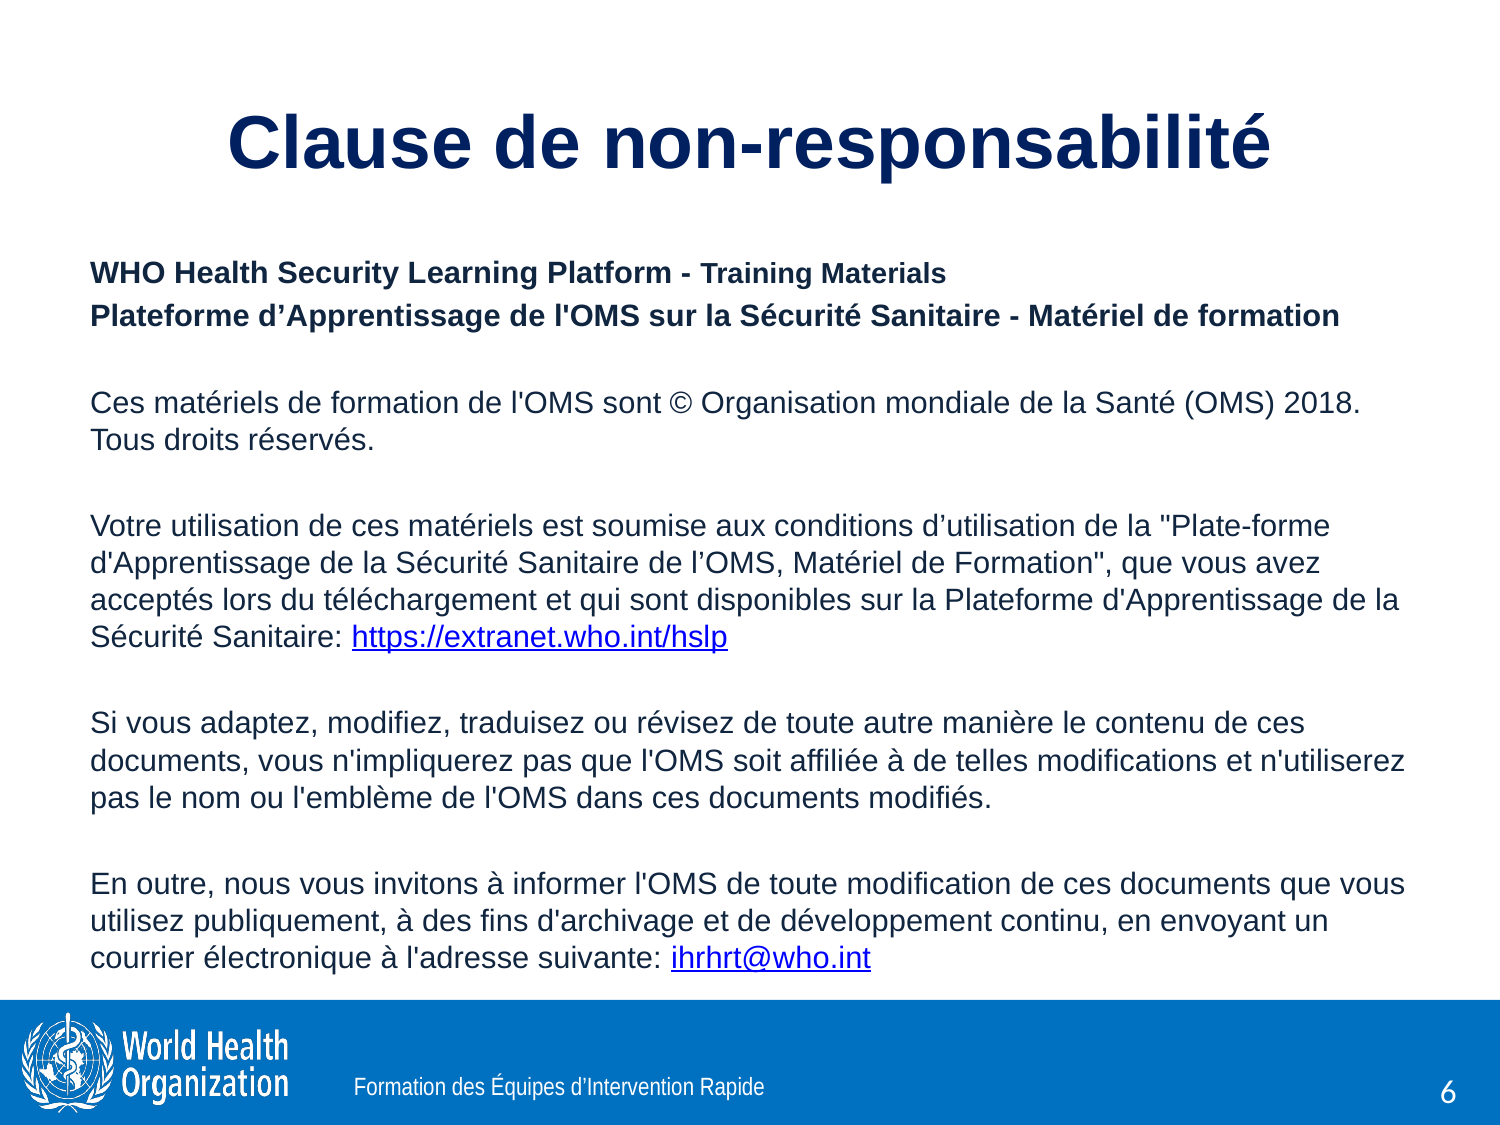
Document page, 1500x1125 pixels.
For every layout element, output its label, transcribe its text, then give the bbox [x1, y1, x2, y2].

list WHO Health Security Learning Platform - Training Materials Plateforme d’Apprentissage de l'OMS sur la Sécurité Sanitaire - Matériel de formation Ces matériels de formation de l'OMS sont © Organisation mondiale de la Santé (OMS) 2018. Tous droits réservés. Votre utilisation de ces matériels est soumise aux conditions d’utilisation de la "Plate-forme d'Apprentissage de la Sécurité Sanitaire de l’OMS, Matériel de Formation", que vous avez acceptés lors du téléchargement et qui sont disponibles sur la Plateforme d'Apprentissage de la Sécurité Sanitaire: https://extranet.who.int/hslp Si vous adaptez, modifiez, traduisez ou révisez de toute autre manière le contenu de ces documents, vous n'impliquerez pas que l'OMS soit affiliée à de telles modifications et n'utiliserez pas le nom ou l'emblème de l'OMS dans ces documents modifiés. En outre, nous vous invitons à informer l'OMS de toute modification de ces documents que vous utilisez publiquement, à des fins d'archivage et de développement continu, en envoyant un courrier électronique à l'adresse suivante: ihrhrt@who.int [75, 245, 1425, 988]
title Clause de non-responsabilité [75, 45, 1425, 233]
picture [21, 1012, 288, 1113]
